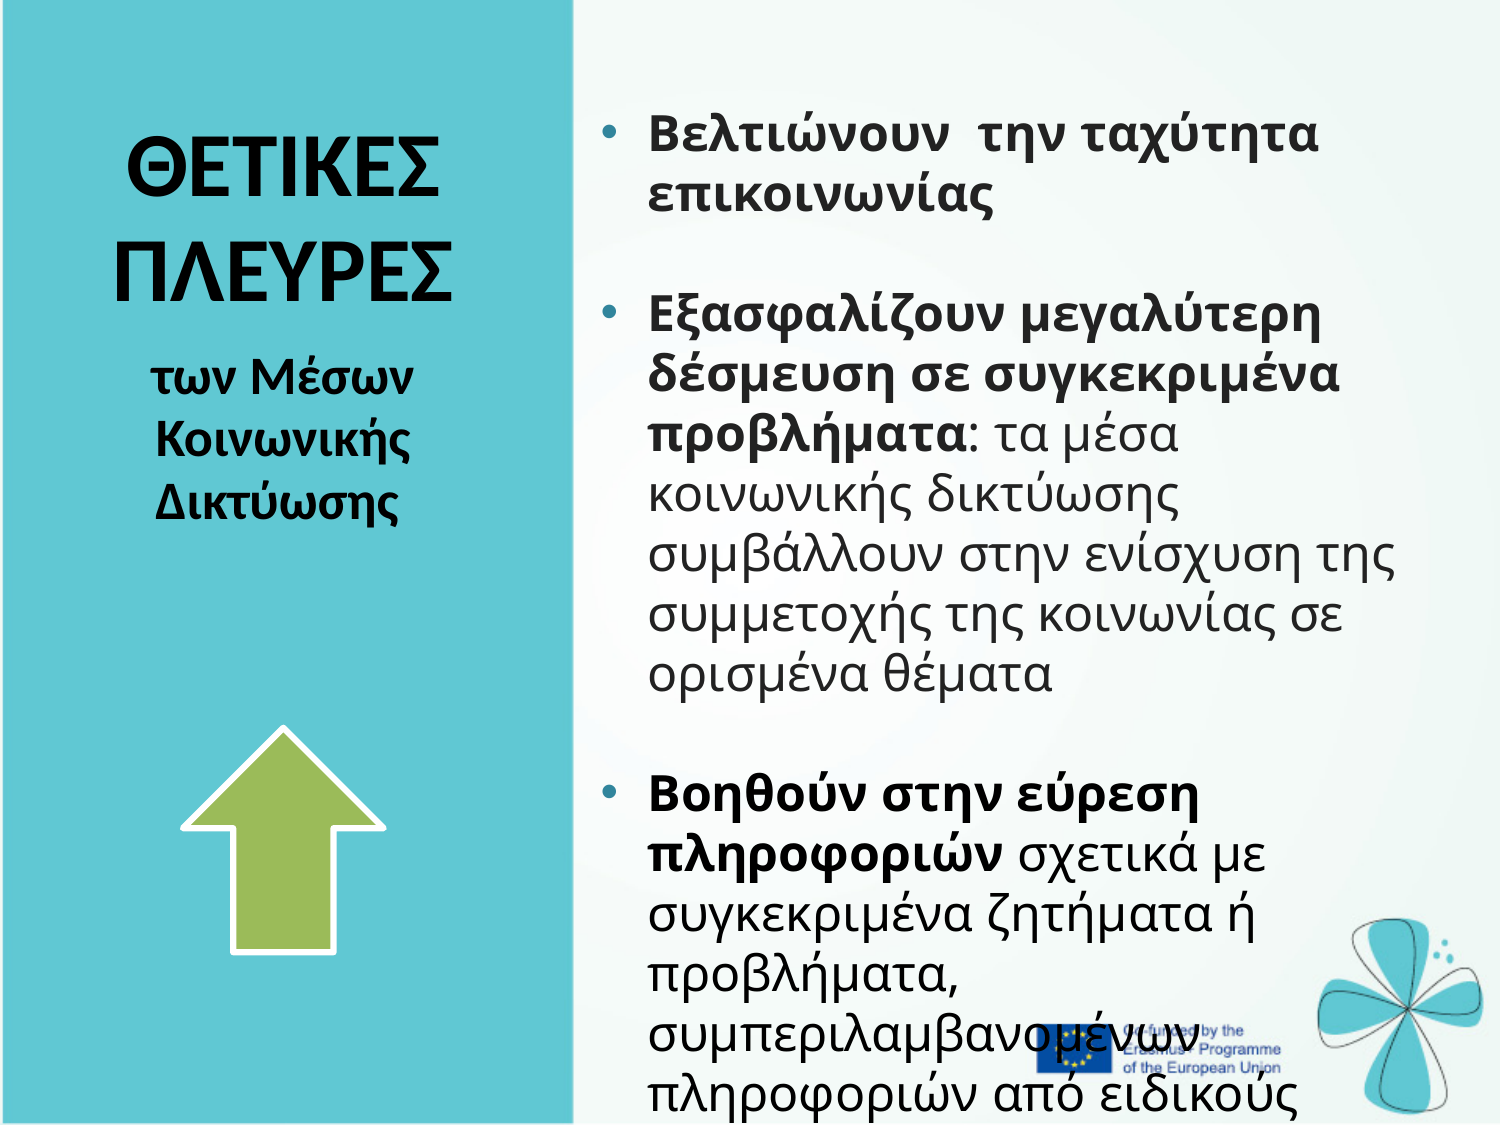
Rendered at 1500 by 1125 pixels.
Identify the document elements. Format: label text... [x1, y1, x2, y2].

table_header ΘΕΤΙΚΕΣ ΠΛΕΥΡΕΣ των Μέσων Κοινωνικής Δικτύωσης [52, 114, 515, 533]
picture [0, 0, 1500, 1125]
text_box Βελτιώνουν την ταχύτητα επικοινωνίας Εξασφαλίζουν μεγαλύτερη δέσμευση σε συγκεκριμένα προβλήματα: τα μέσα κοινωνικής δικτύωσης συμβάλλουν στην ενίσχυση της συμμετοχής της κοινωνίας σε ορισμένα θέματα Βοηθούν στην εύρεση πληροφοριών σχετικά με συγκεκριμένα ζητήματα ή προβλήματα, συμπεριλαμβανομένων πληροφοριών από ειδικούς [585, 93, 1453, 1125]
text_box [181, 725, 386, 955]
